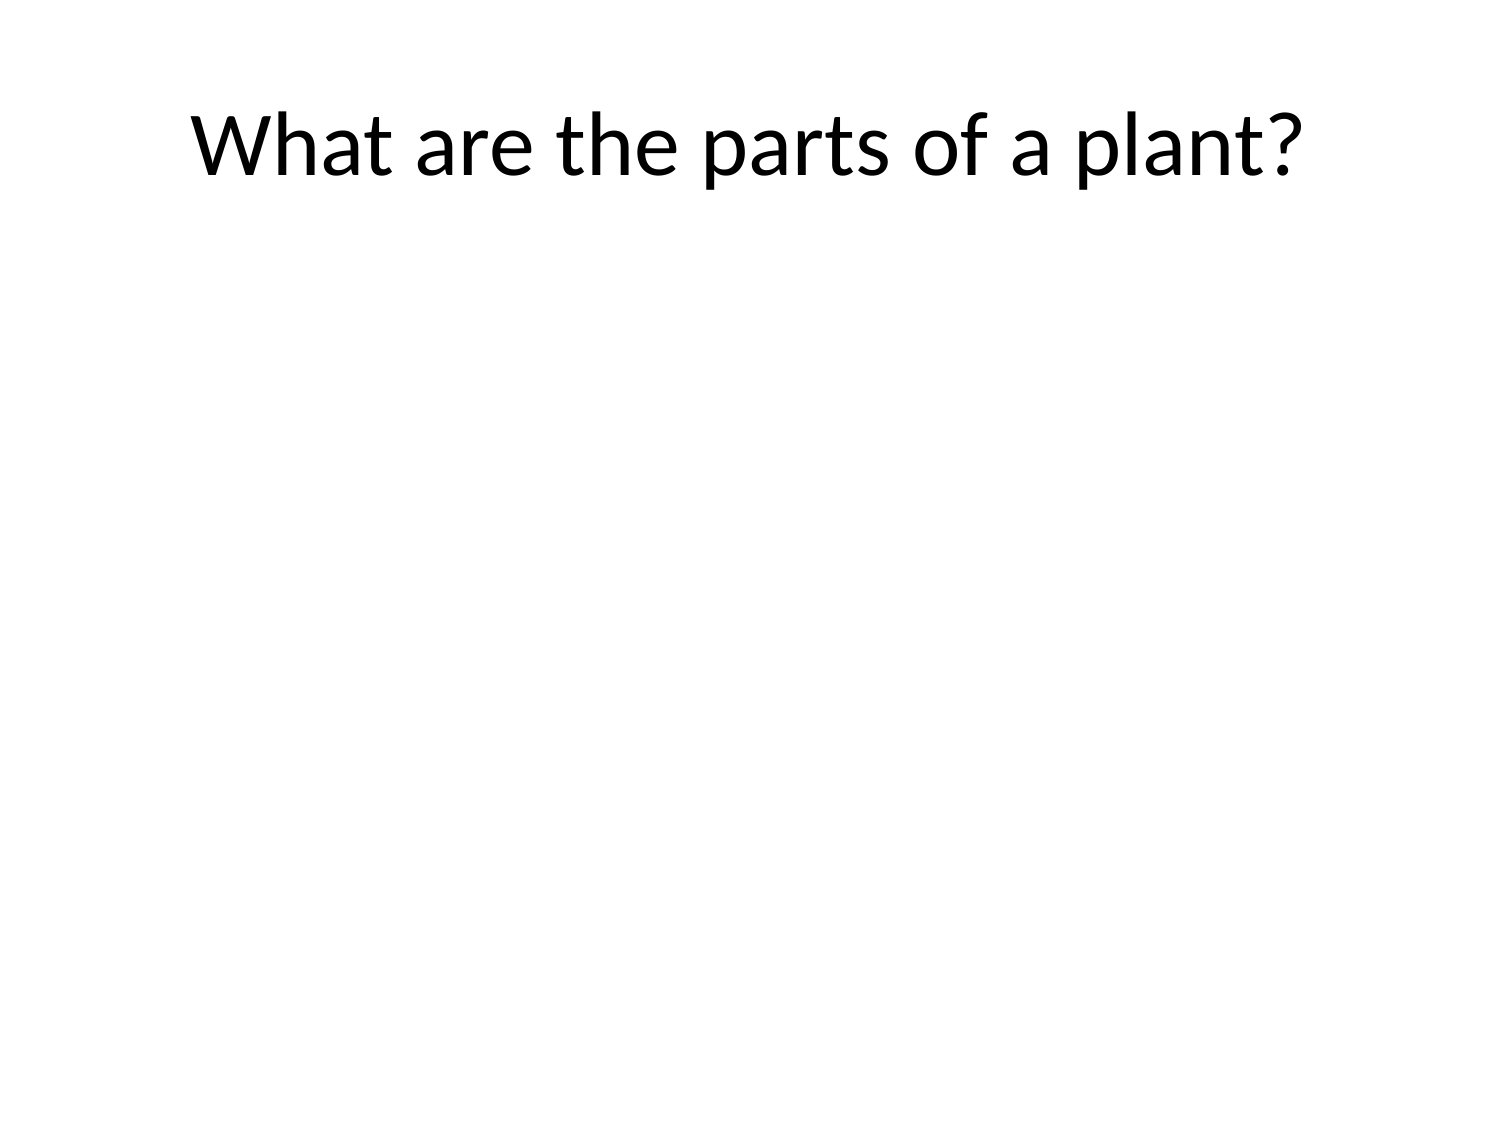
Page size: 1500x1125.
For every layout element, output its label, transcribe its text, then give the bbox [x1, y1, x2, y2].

title What are the parts of a plant? [75, 45, 1425, 233]
